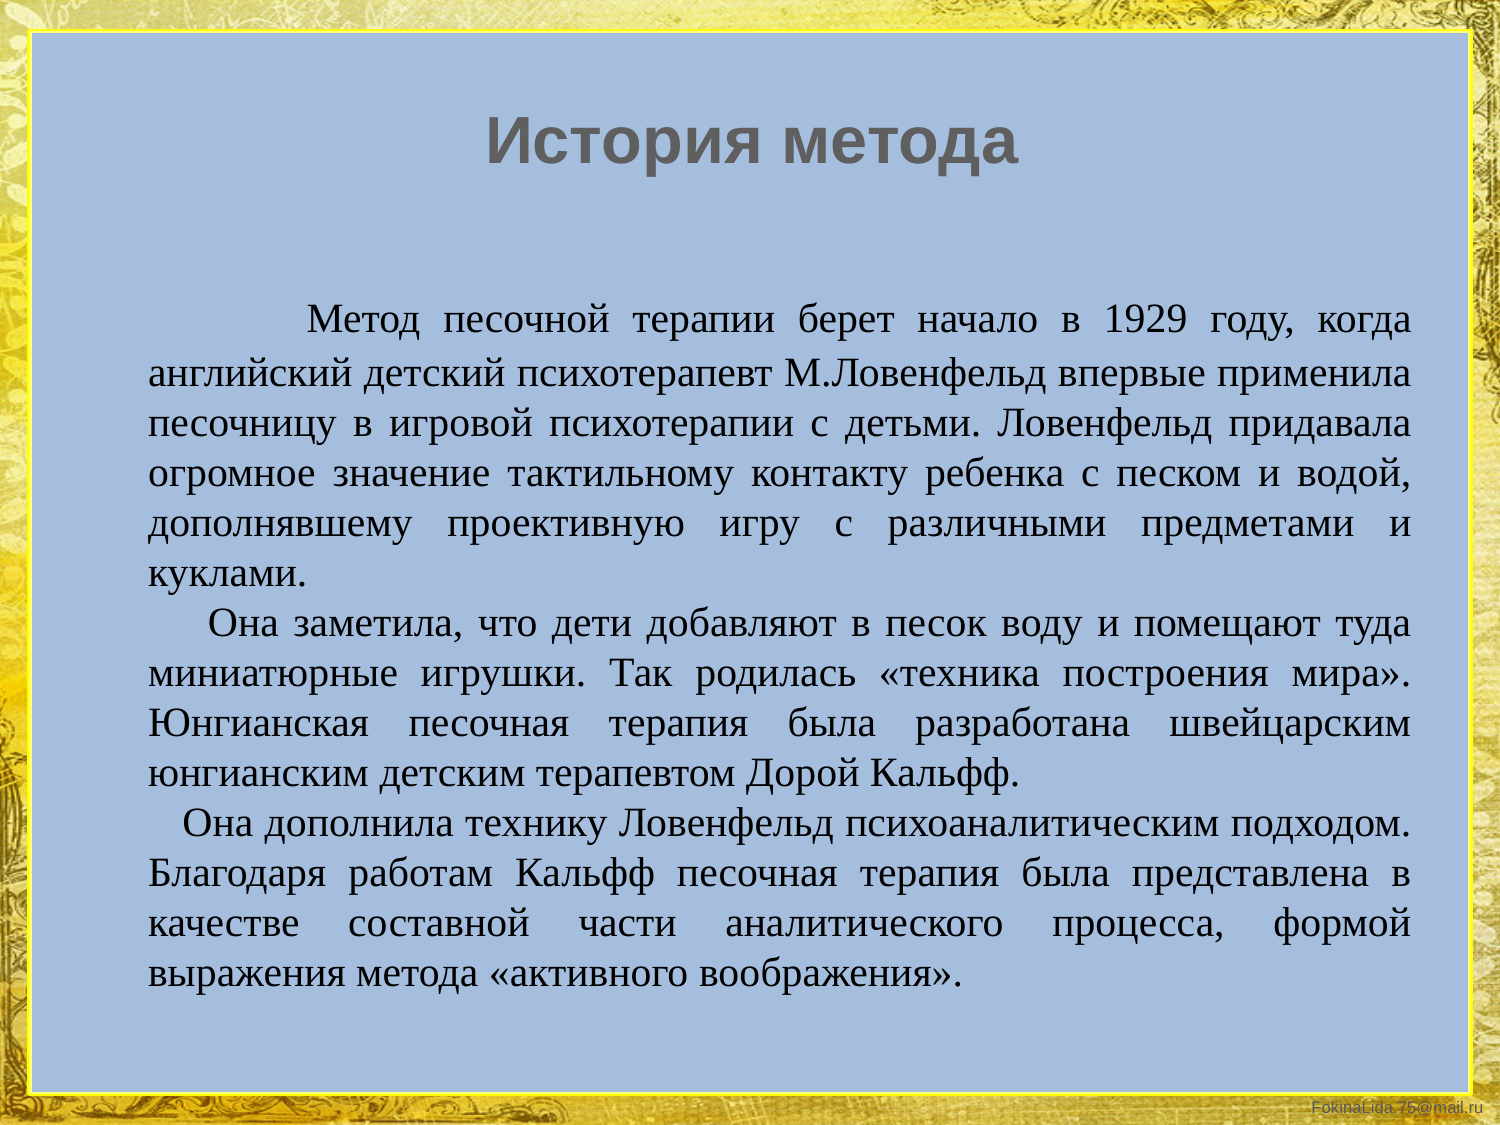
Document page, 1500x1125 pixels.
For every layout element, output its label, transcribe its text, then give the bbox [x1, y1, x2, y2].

list Метод песочной терапии берет начало в 1929 году, когда английский детский психотерапевт М.Ловенфельд впервые применила песочницу в игровой психотерапии с детьми. Ловенфельд придавала огромное значение тактильному контакту ребенка с песком и водой, дополнявшему проективную игру с различными предметами и куклами. Она заметила, что дети добавляют в песок воду и помещают туда миниатюрные игрушки. Так родилась «техника построения мира». Юнгианская песочная терапия была разработана швейцарским юнгианским детским терапевтом Дорой Кальфф. Она дополнила технику Ловенфельд психоаналитическим подходом. Благодаря работам Кальфф песочная терапия была представлена в качестве составной части аналитического процесса, формой выражения метода «активного воображения». [76, 266, 1428, 1010]
title История метода [76, 42, 1428, 231]
picture [0, 0, 1500, 1125]
